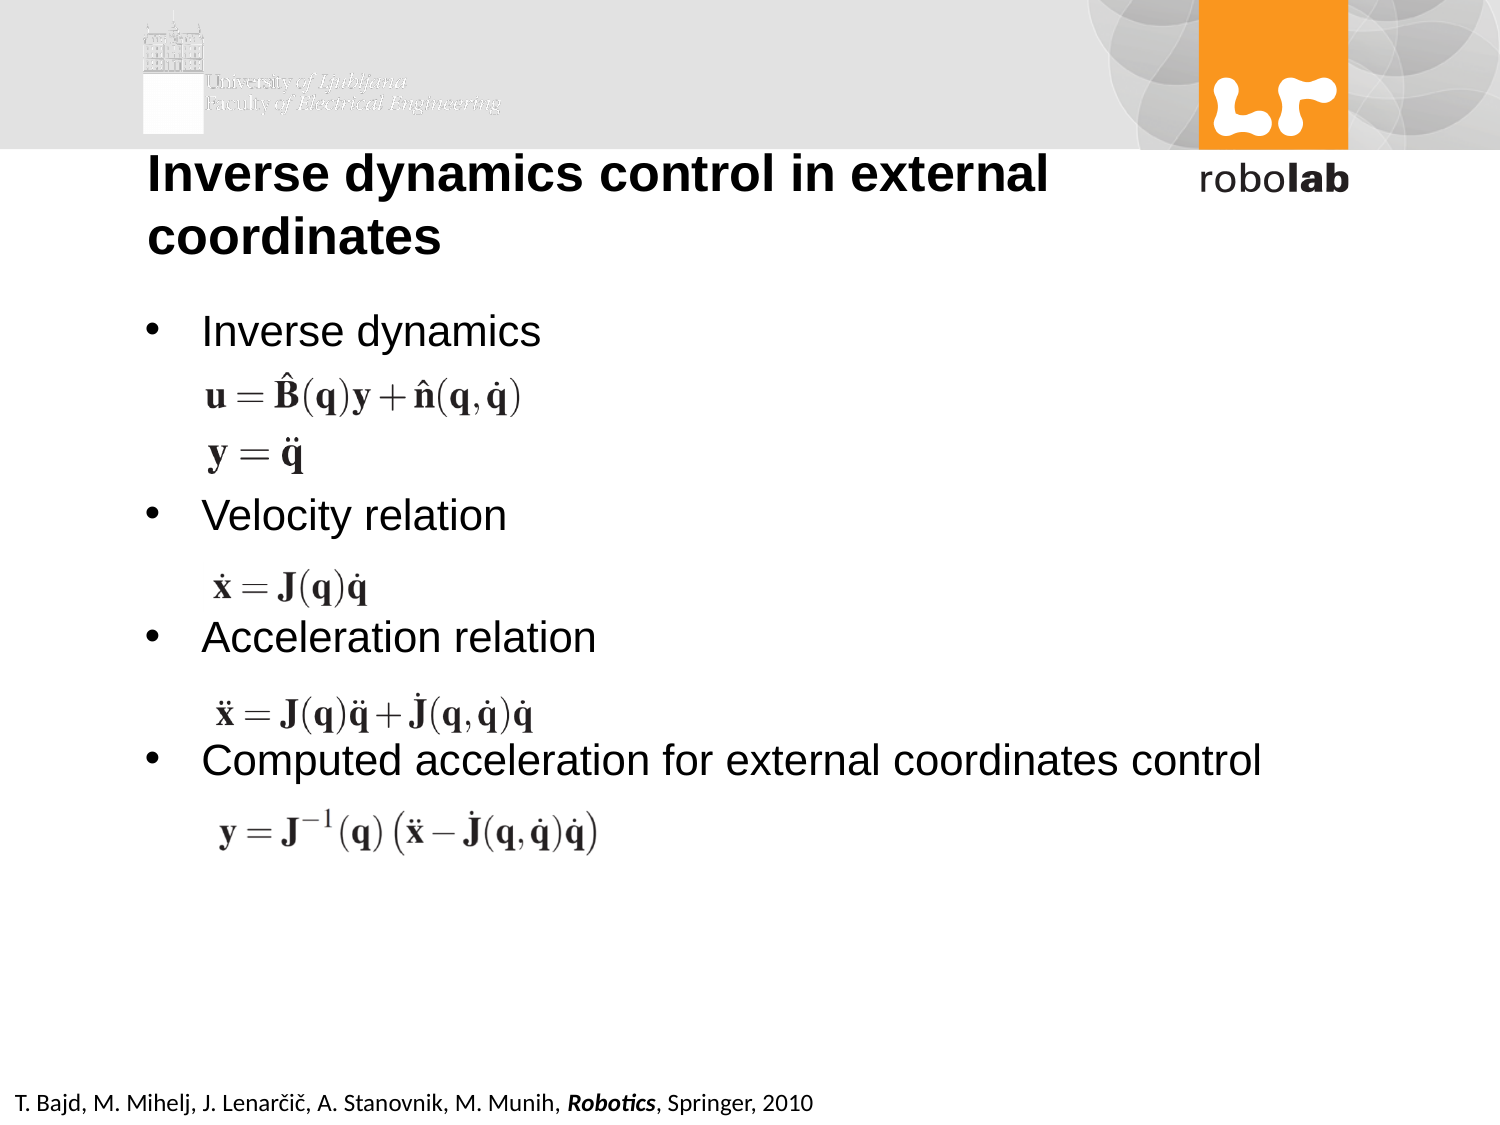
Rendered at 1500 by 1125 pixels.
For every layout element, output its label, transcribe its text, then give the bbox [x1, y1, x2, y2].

picture [143, 10, 501, 113]
picture [209, 804, 604, 860]
picture [202, 562, 371, 612]
list Inverse dynamics Velocity relation Acceleration relation Computed acceleration for external coordinates control [129, 295, 1311, 1034]
picture [998, 0, 1500, 196]
picture [195, 366, 525, 480]
picture [209, 685, 536, 741]
title Inverse dynamics control in external coordinates [132, 113, 1314, 291]
